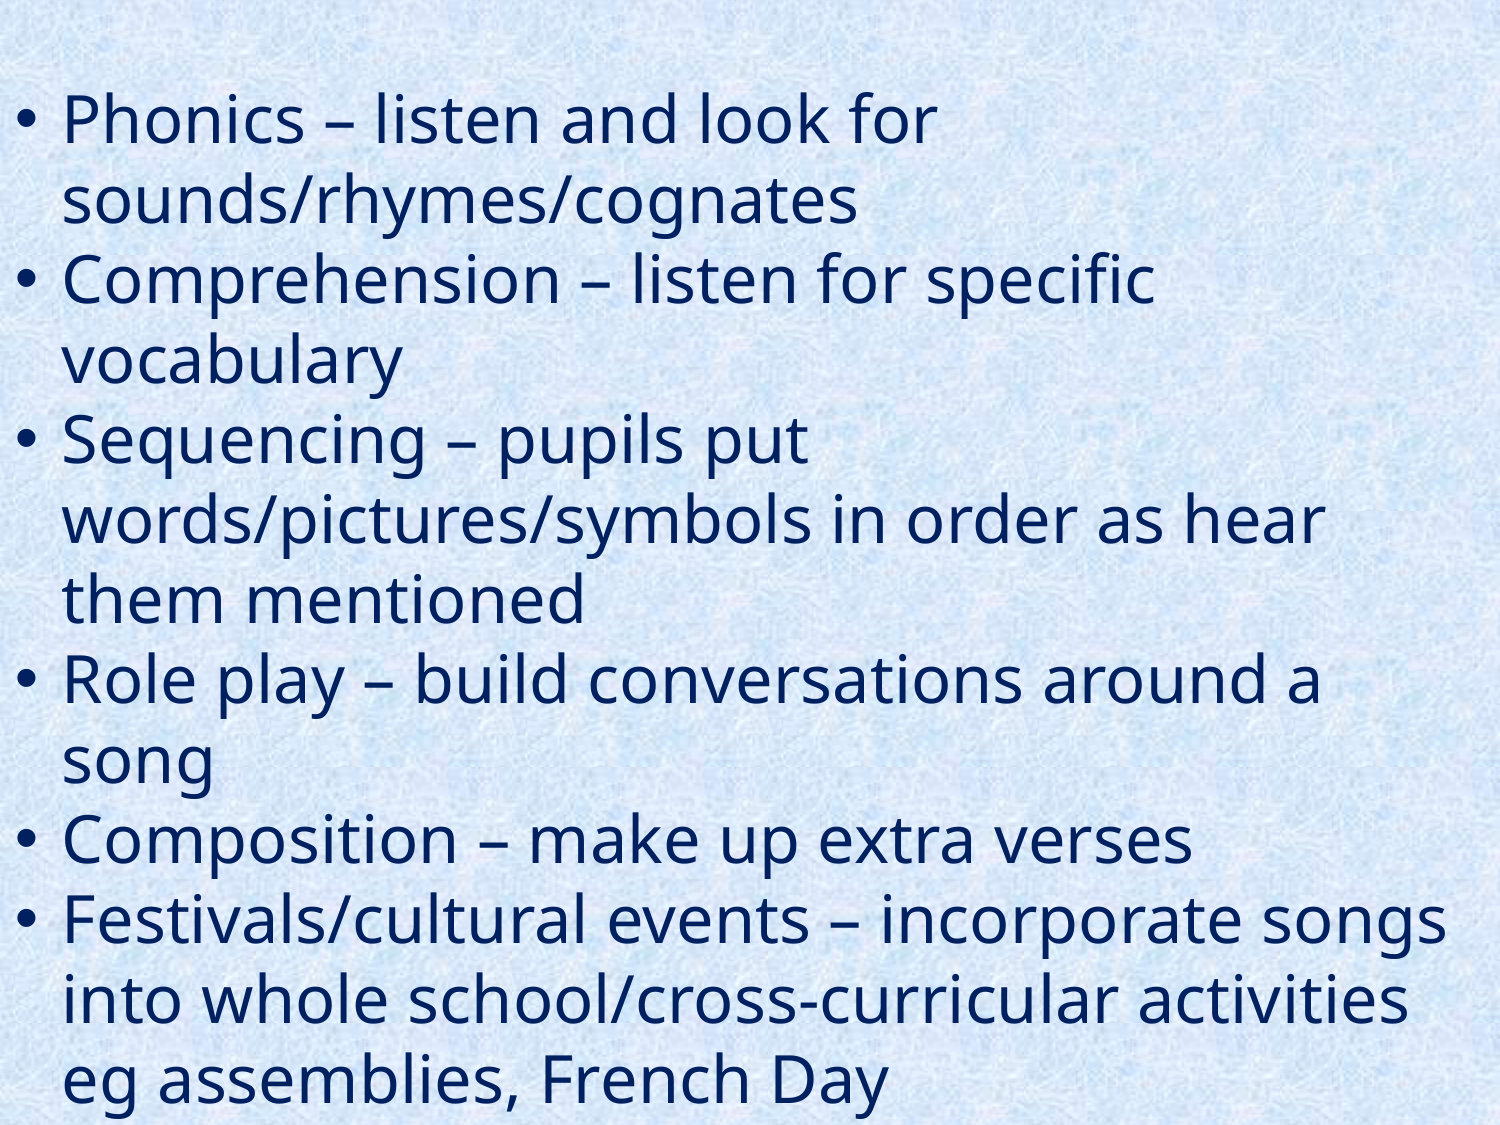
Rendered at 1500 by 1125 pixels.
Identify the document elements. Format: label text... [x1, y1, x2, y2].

text_box Phonics – listen and look for sounds/rhymes/cognates Comprehension – listen for specific vocabulary Sequencing – pupils put words/pictures/symbols in order as hear them mentioned Role play – build conversations around a song Composition – make up extra verses Festivals/cultural events – incorporate songs into whole school/cross-curricular activities eg assemblies, French Day Grammar – change structures eg parts of verbs Cloze tasks – written tasks requiring pupils to insert missing words Just for fun – to round off a topic [0, 0, 1500, 1125]
